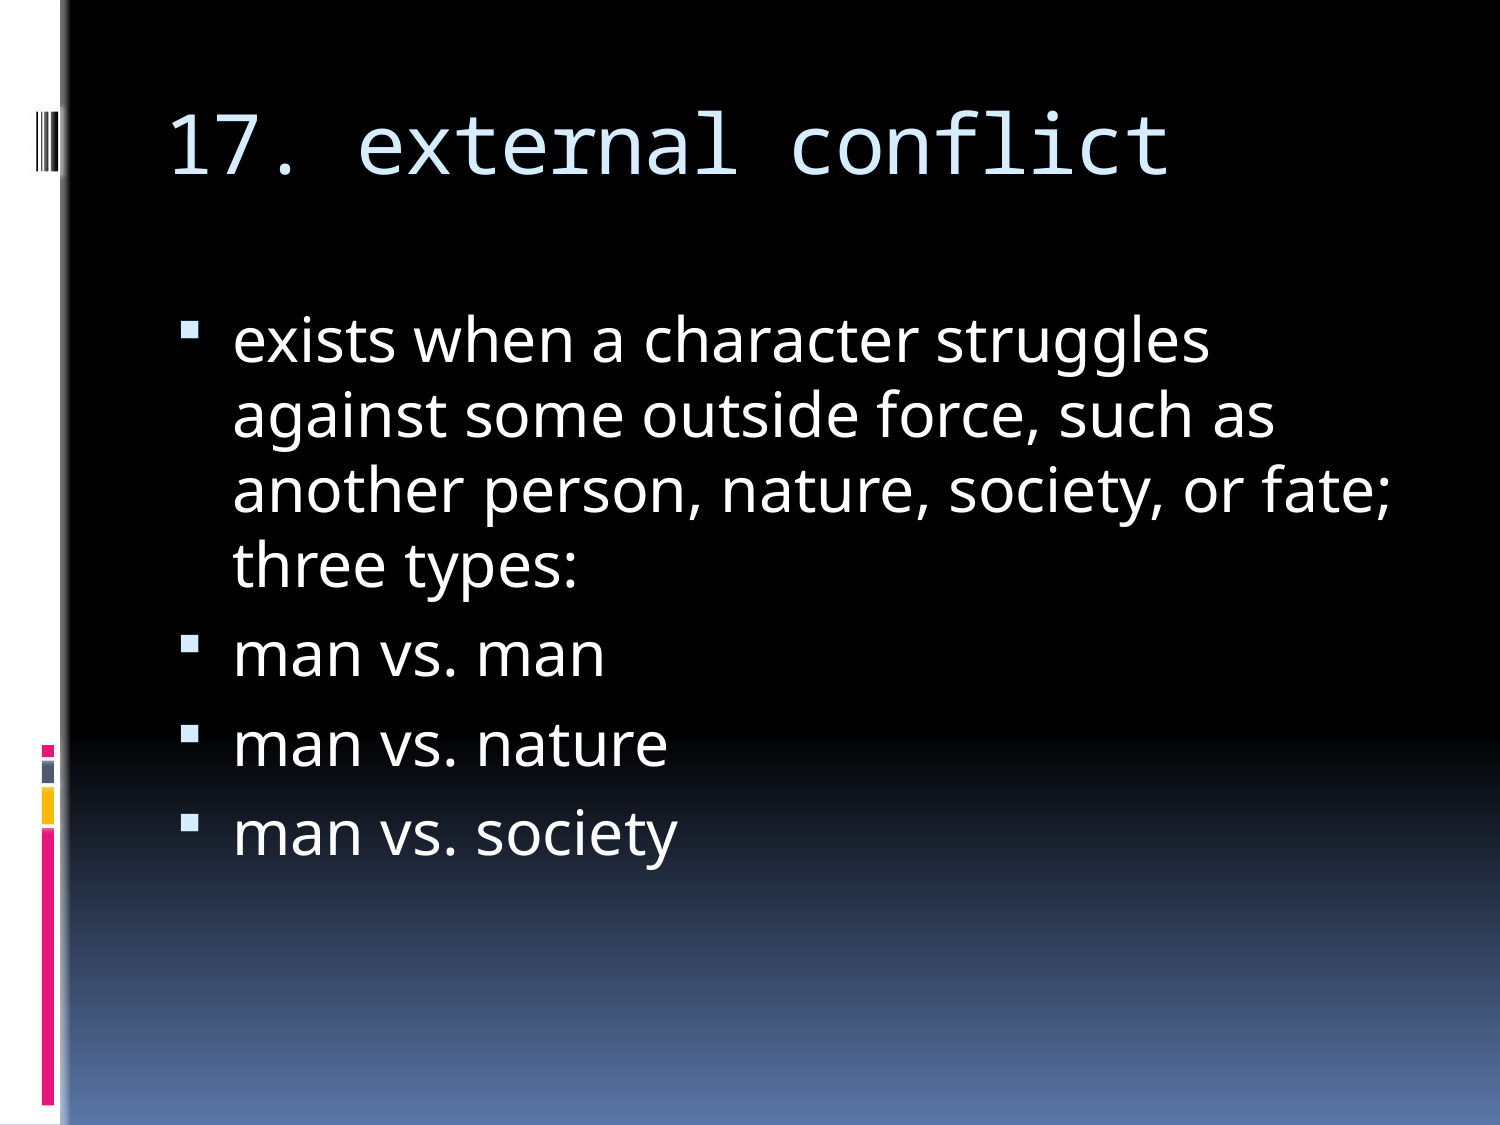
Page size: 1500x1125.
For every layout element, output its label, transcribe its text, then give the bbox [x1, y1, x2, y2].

title 17. external conflict [150, 83, 1425, 234]
list exists when a character struggles against some outside force, such as another person, nature, society, or fate; three types: man vs. man man vs. nature man vs. society [150, 292, 1425, 1043]
